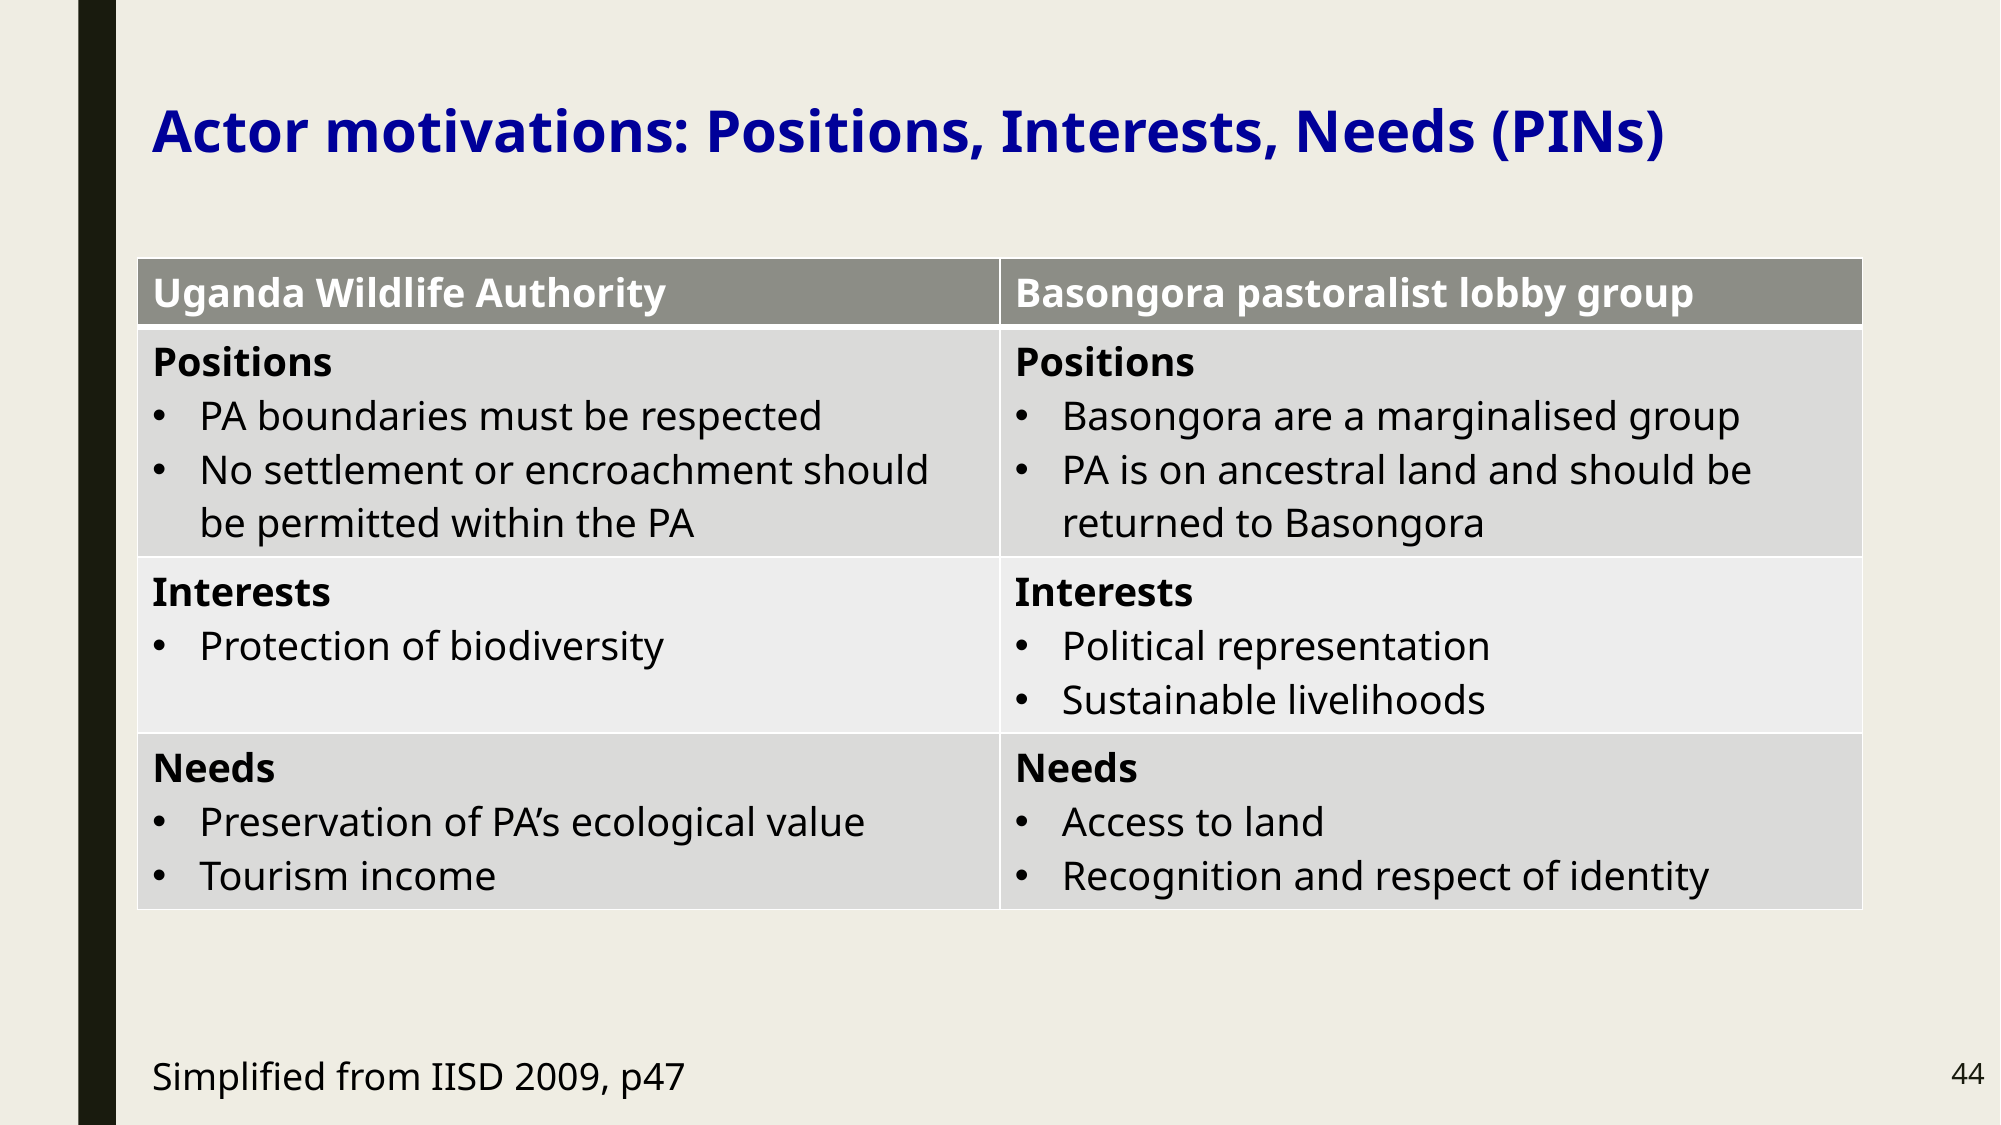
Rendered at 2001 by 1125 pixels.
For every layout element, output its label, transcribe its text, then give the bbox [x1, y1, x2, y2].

table_cell Needs Access to land Recognition and respect of identity [1001, 734, 1862, 909]
table_cell Positions PA boundaries must be respected No settlement or encroachment should be permitted within the PA [138, 330, 999, 556]
table_cell Interests Protection of biodiversity [138, 558, 999, 732]
table_header Uganda Wildlife Authority [138, 259, 999, 324]
title Actor motivations: Positions, Interests, Needs (PINs) [137, 95, 1863, 219]
slide_number 44 [1884, 1024, 2000, 1125]
table_cell Interests Political representation Sustainable livelihoods [1001, 558, 1862, 732]
table_cell Positions Basongora are a marginalised group PA is on ancestral land and should be returned to Basongora [1001, 330, 1862, 556]
table_cell Needs Preservation of PA’s ecological value Tourism income [138, 734, 999, 909]
text_box Simplified from IISD 2009, p47 [137, 1045, 1880, 1106]
table_header Basongora pastoralist lobby group [1001, 259, 1862, 324]
